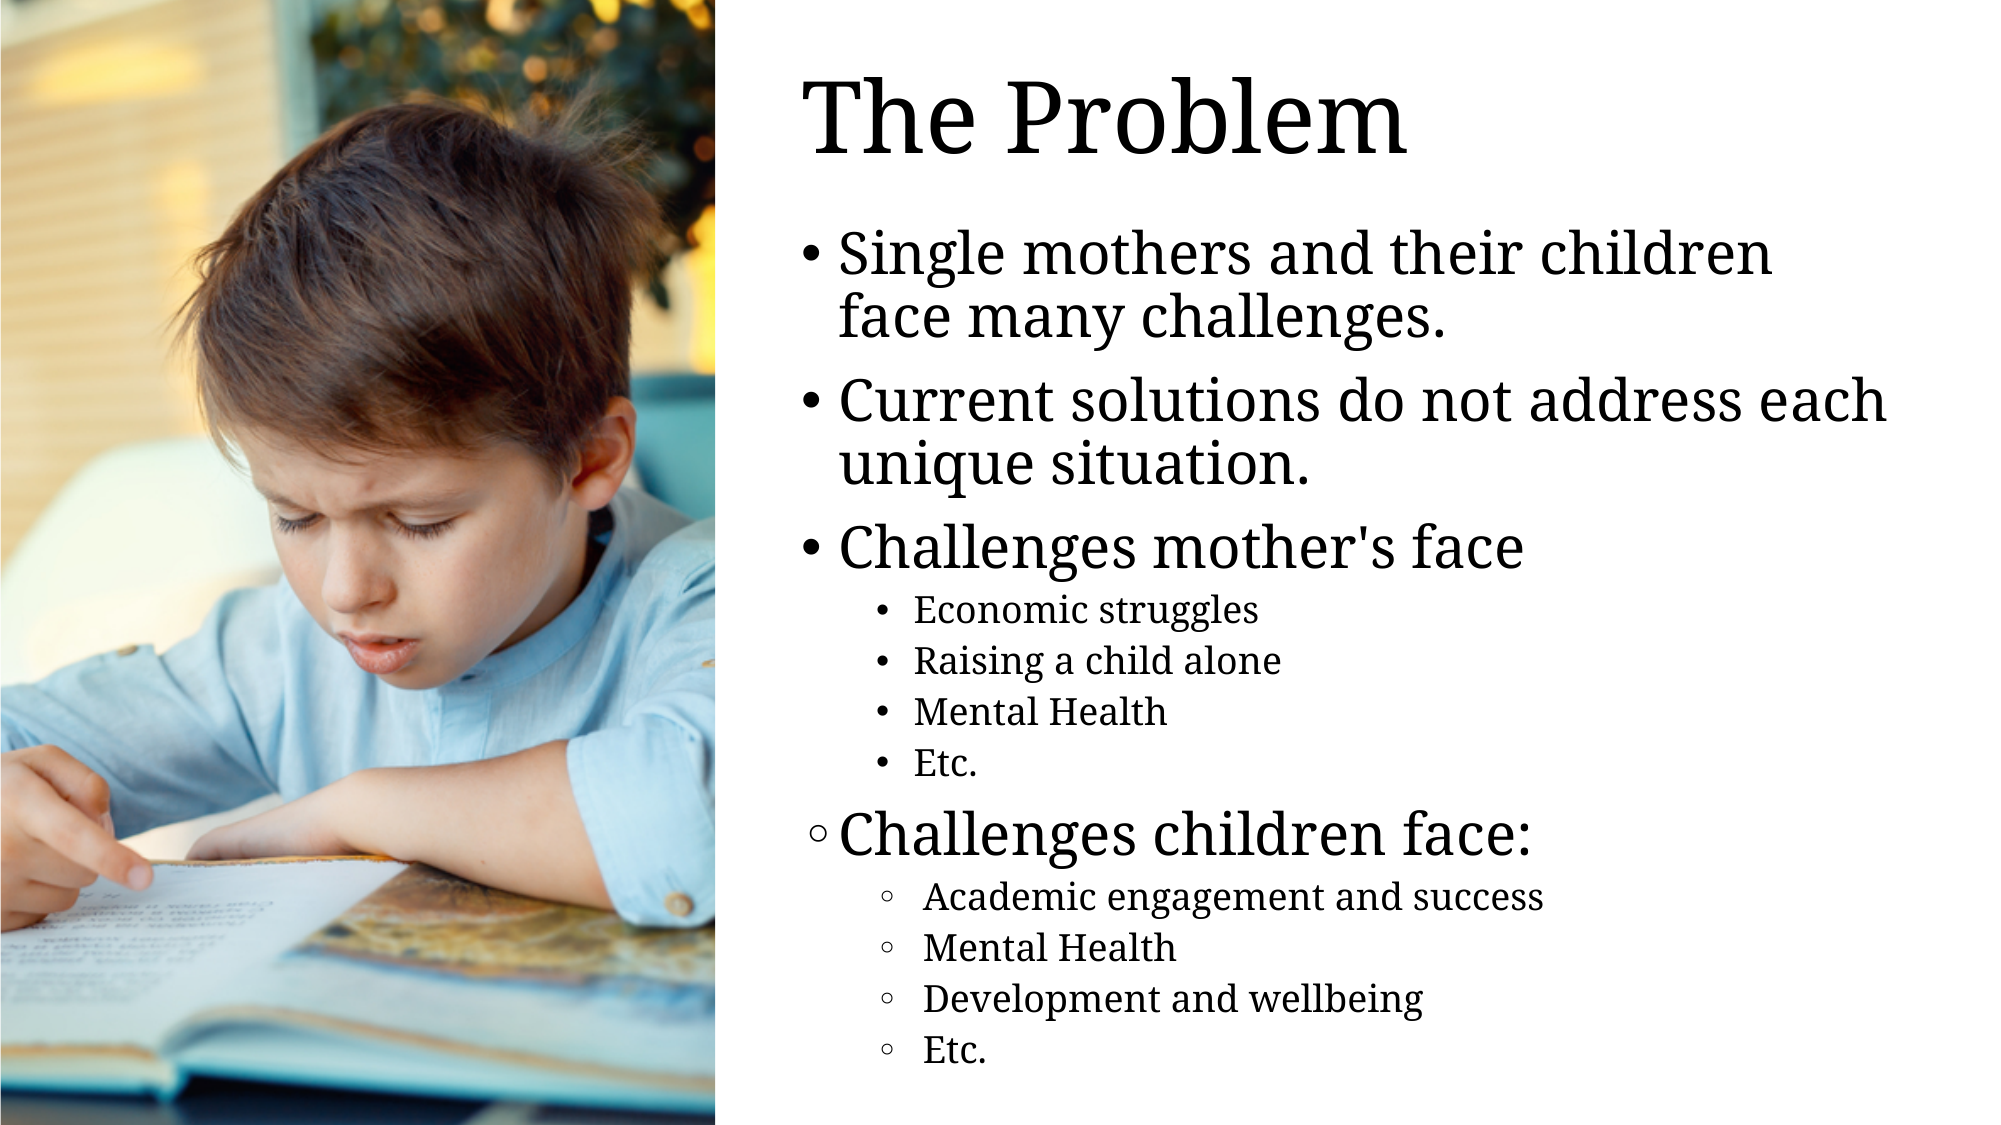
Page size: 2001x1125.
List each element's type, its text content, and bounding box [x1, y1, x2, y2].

title The Problem [786, 12, 2000, 231]
picture [0, 0, 716, 1125]
list Single mothers and their children face many challenges. Current solutions do not address each unique situation. Challenges mother's face Economic struggles Raising a child alone Mental Health Etc. Challenges children face: Academic engagement and success Mental Health Development and wellbeing Etc. [786, 216, 1912, 931]
